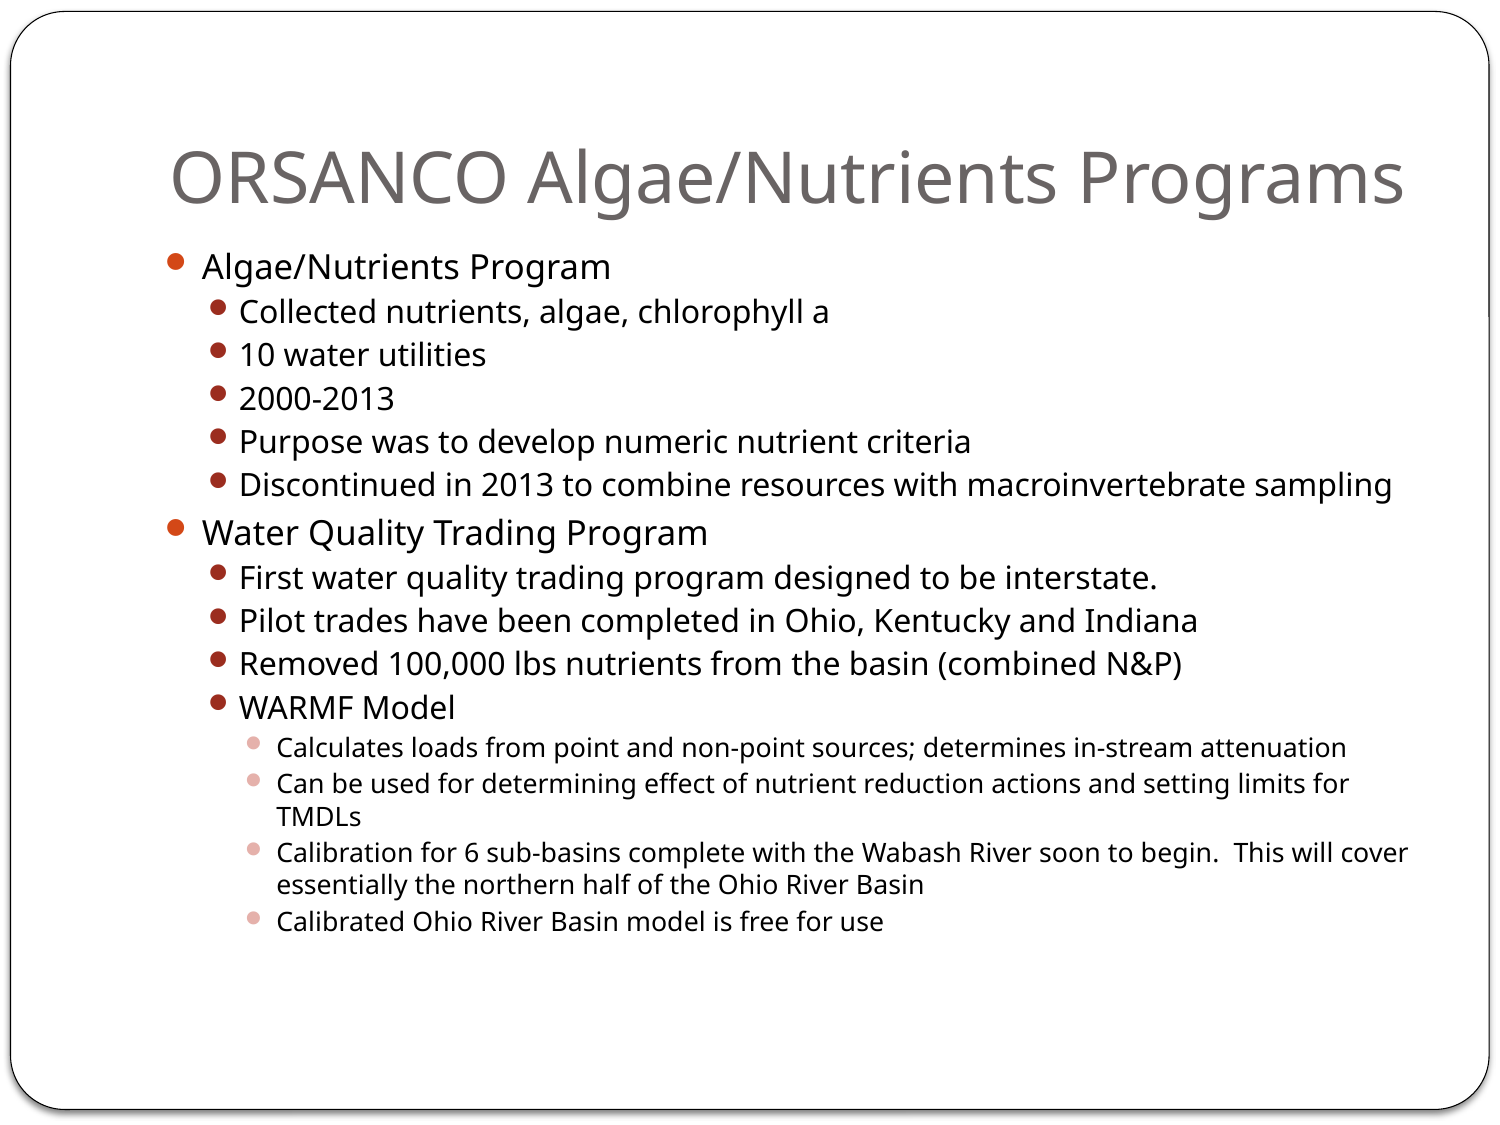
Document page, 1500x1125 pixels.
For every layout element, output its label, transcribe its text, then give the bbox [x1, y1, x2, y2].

list Algae/Nutrients Program Collected nutrients, algae, chlorophyll a 10 water utilities 2000-2013 Purpose was to develop numeric nutrient criteria Discontinued in 2013 to combine resources with macroinvertebrate sampling Water Quality Trading Program First water quality trading program designed to be interstate. Pilot trades have been completed in Ohio, Kentucky and Indiana Removed 100,000 lbs nutrients from the basin (combined N&P) WARMF Model Calculates loads from point and non-point sources; determines in-stream attenuation Can be used for determining effect of nutrient reduction actions and setting limits for TMDLs Calibration for 6 sub-basins complete with the Wabash River soon to begin. This will cover essentially the northern half of the Ohio River Basin Calibrated Ohio River Basin model is free for use [150, 237, 1425, 988]
title ORSANCO Algae/Nutrients Programs [150, 45, 1425, 233]
